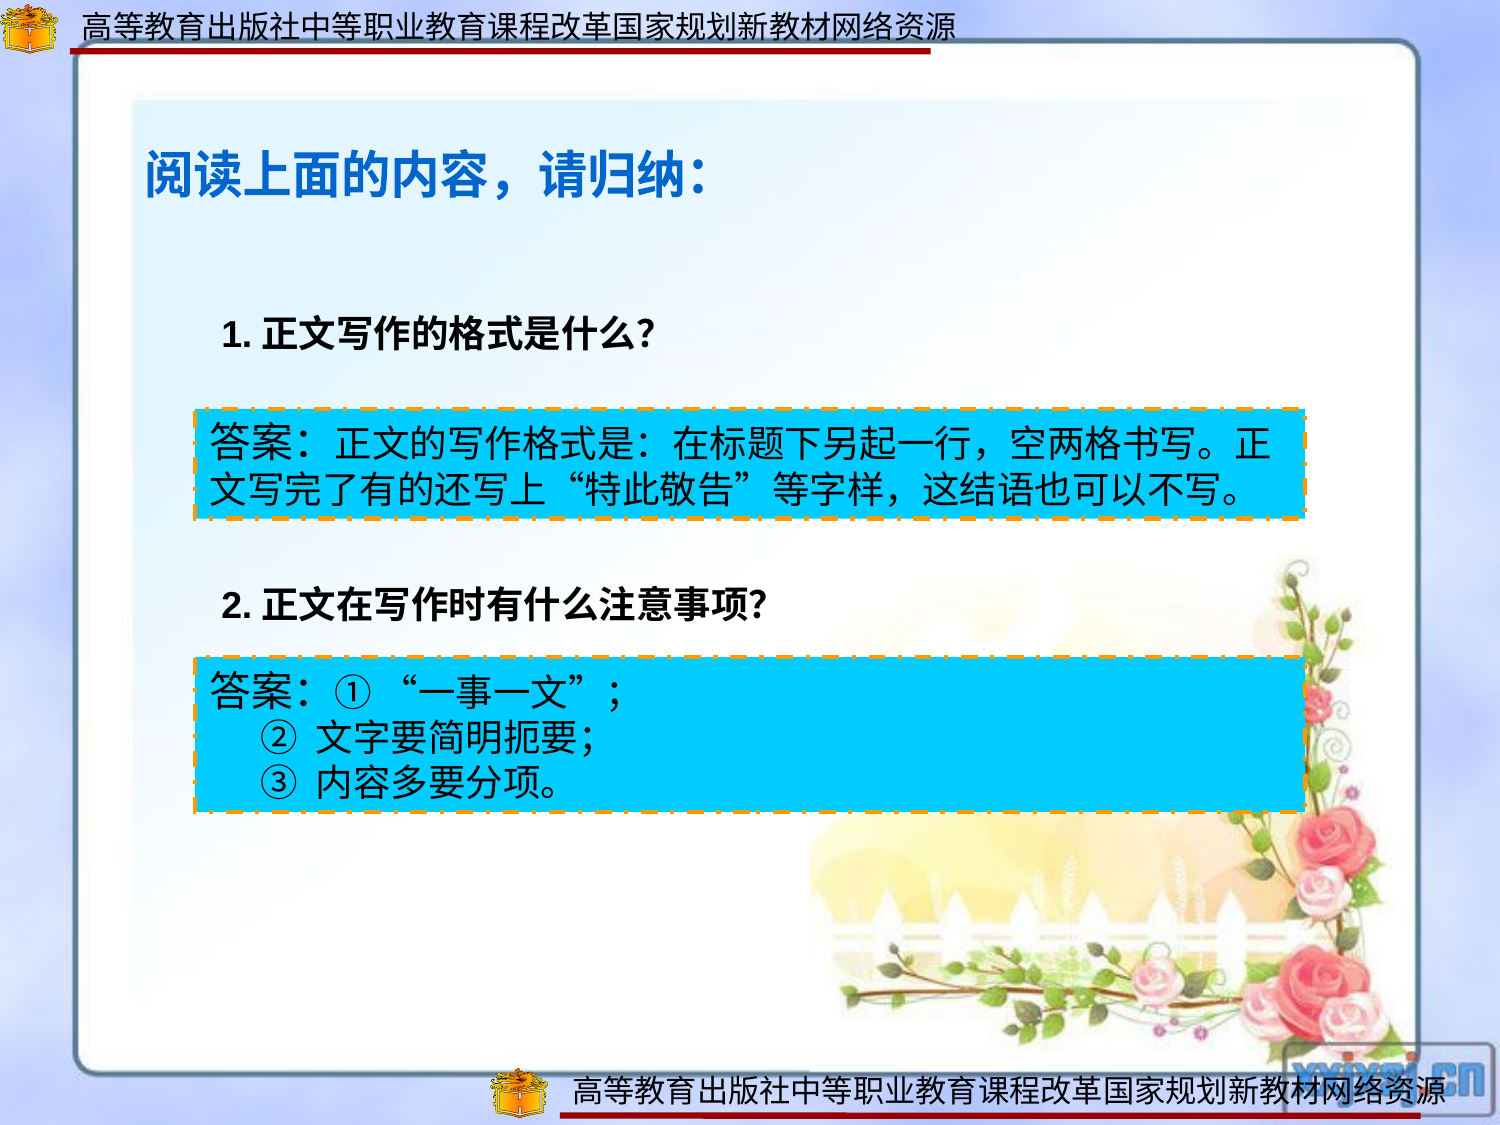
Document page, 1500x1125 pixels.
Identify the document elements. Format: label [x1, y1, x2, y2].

text_box [0, 0, 1010, 54]
text_box [489, 1064, 1500, 1118]
picture [0, 0, 1500, 1125]
